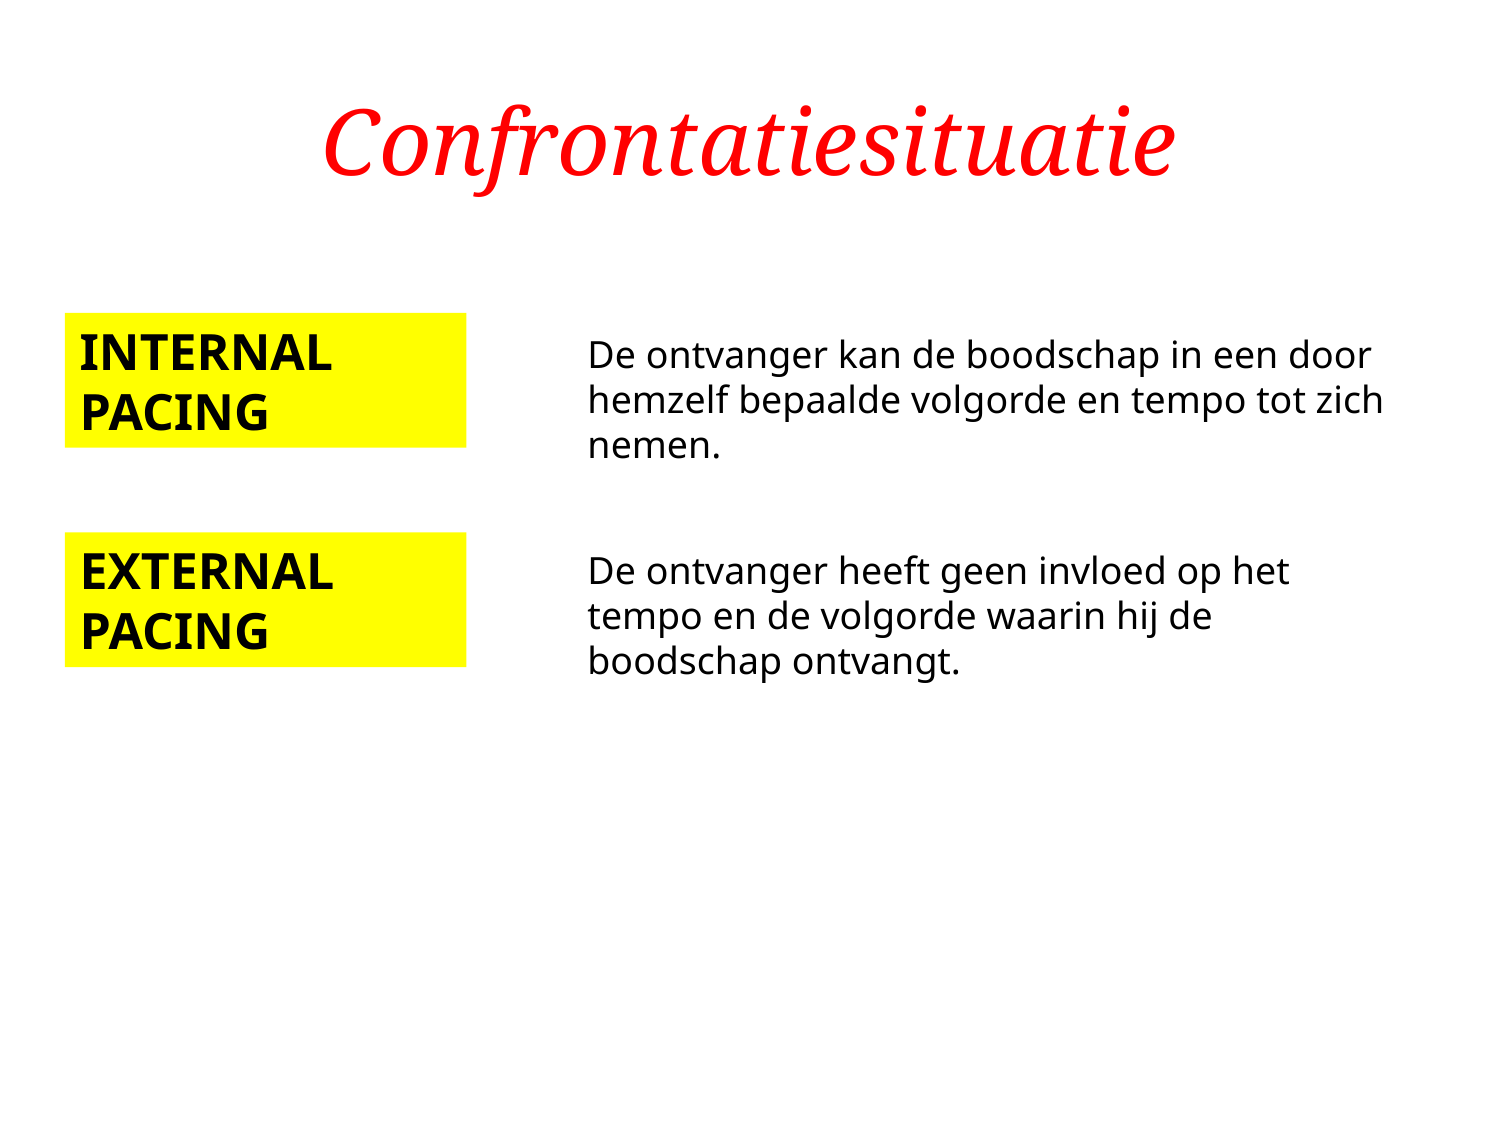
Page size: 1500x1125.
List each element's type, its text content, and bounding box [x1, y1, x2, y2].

title Confrontatiesituatie [75, 45, 1425, 233]
text_box EXTERNAL PACING [64, 532, 467, 668]
text_box De ontvanger kan de boodschap in een door hemzelf bepaalde volgorde en tempo tot zich nemen. [572, 323, 1424, 473]
text_box De ontvanger heeft geen invloed op het tempo en de volgorde waarin hij de boodschap ontvangt. [572, 539, 1424, 690]
text_box INTERNAL PACING [64, 312, 467, 448]
